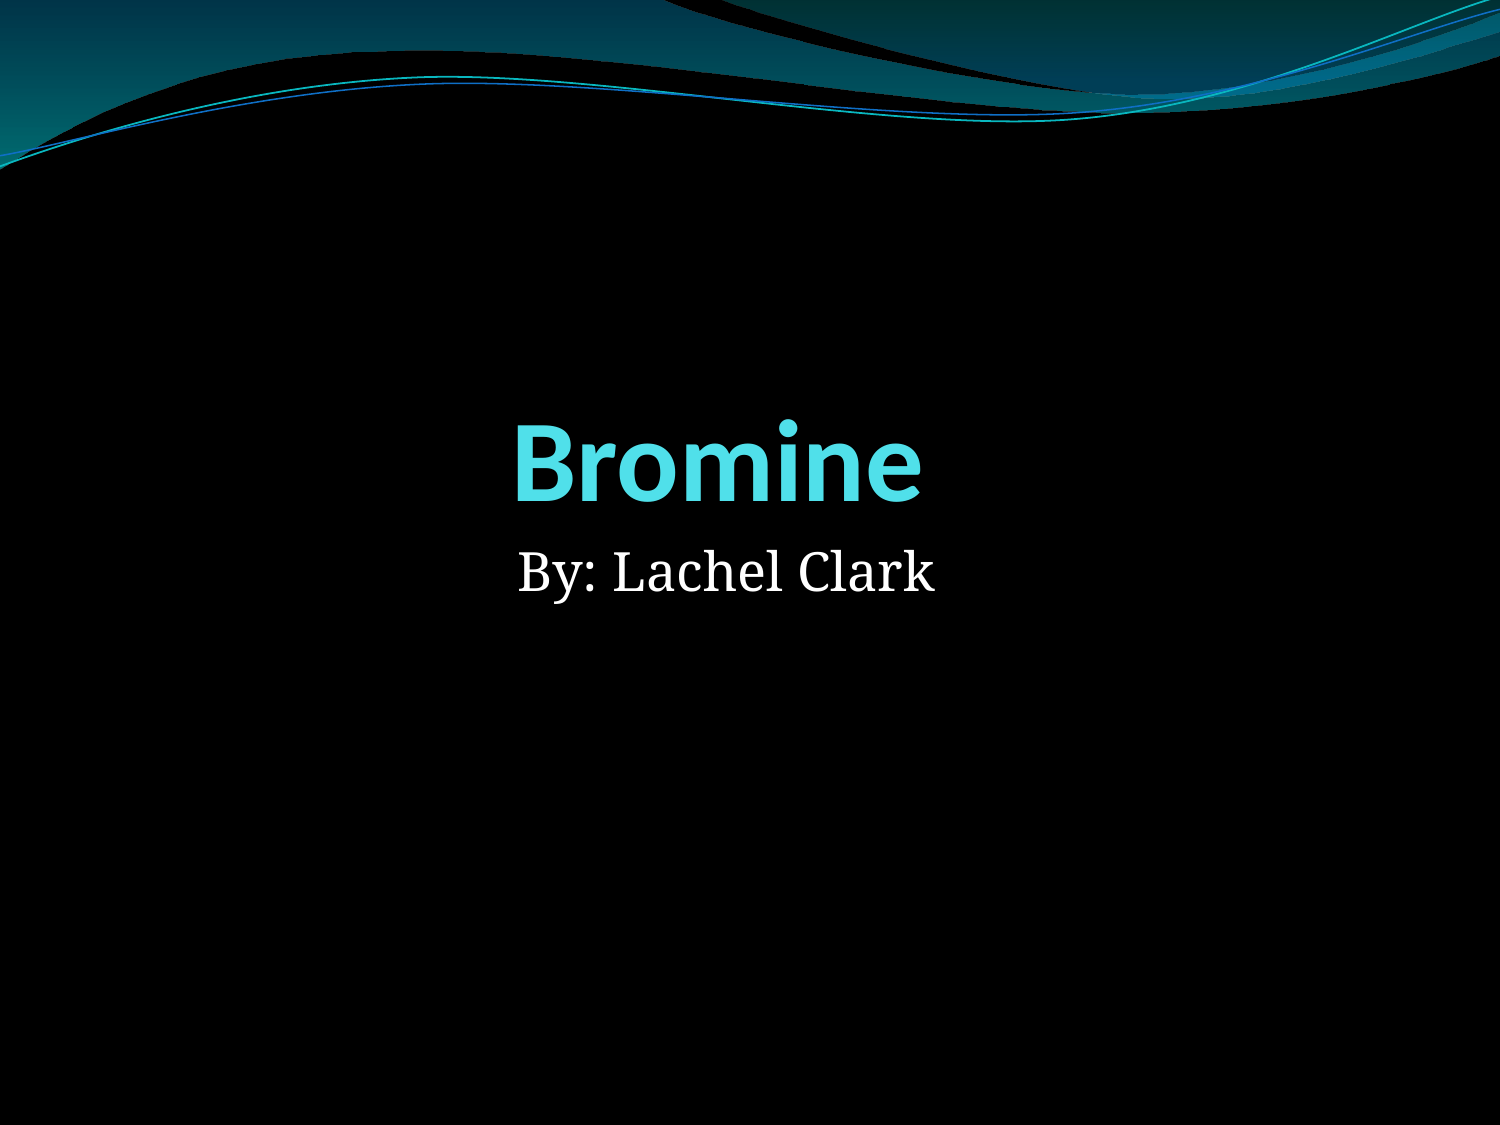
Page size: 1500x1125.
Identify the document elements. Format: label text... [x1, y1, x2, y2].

title Bromine [87, 224, 1376, 525]
subtitle By: Lachel Clark [87, 529, 1376, 818]
